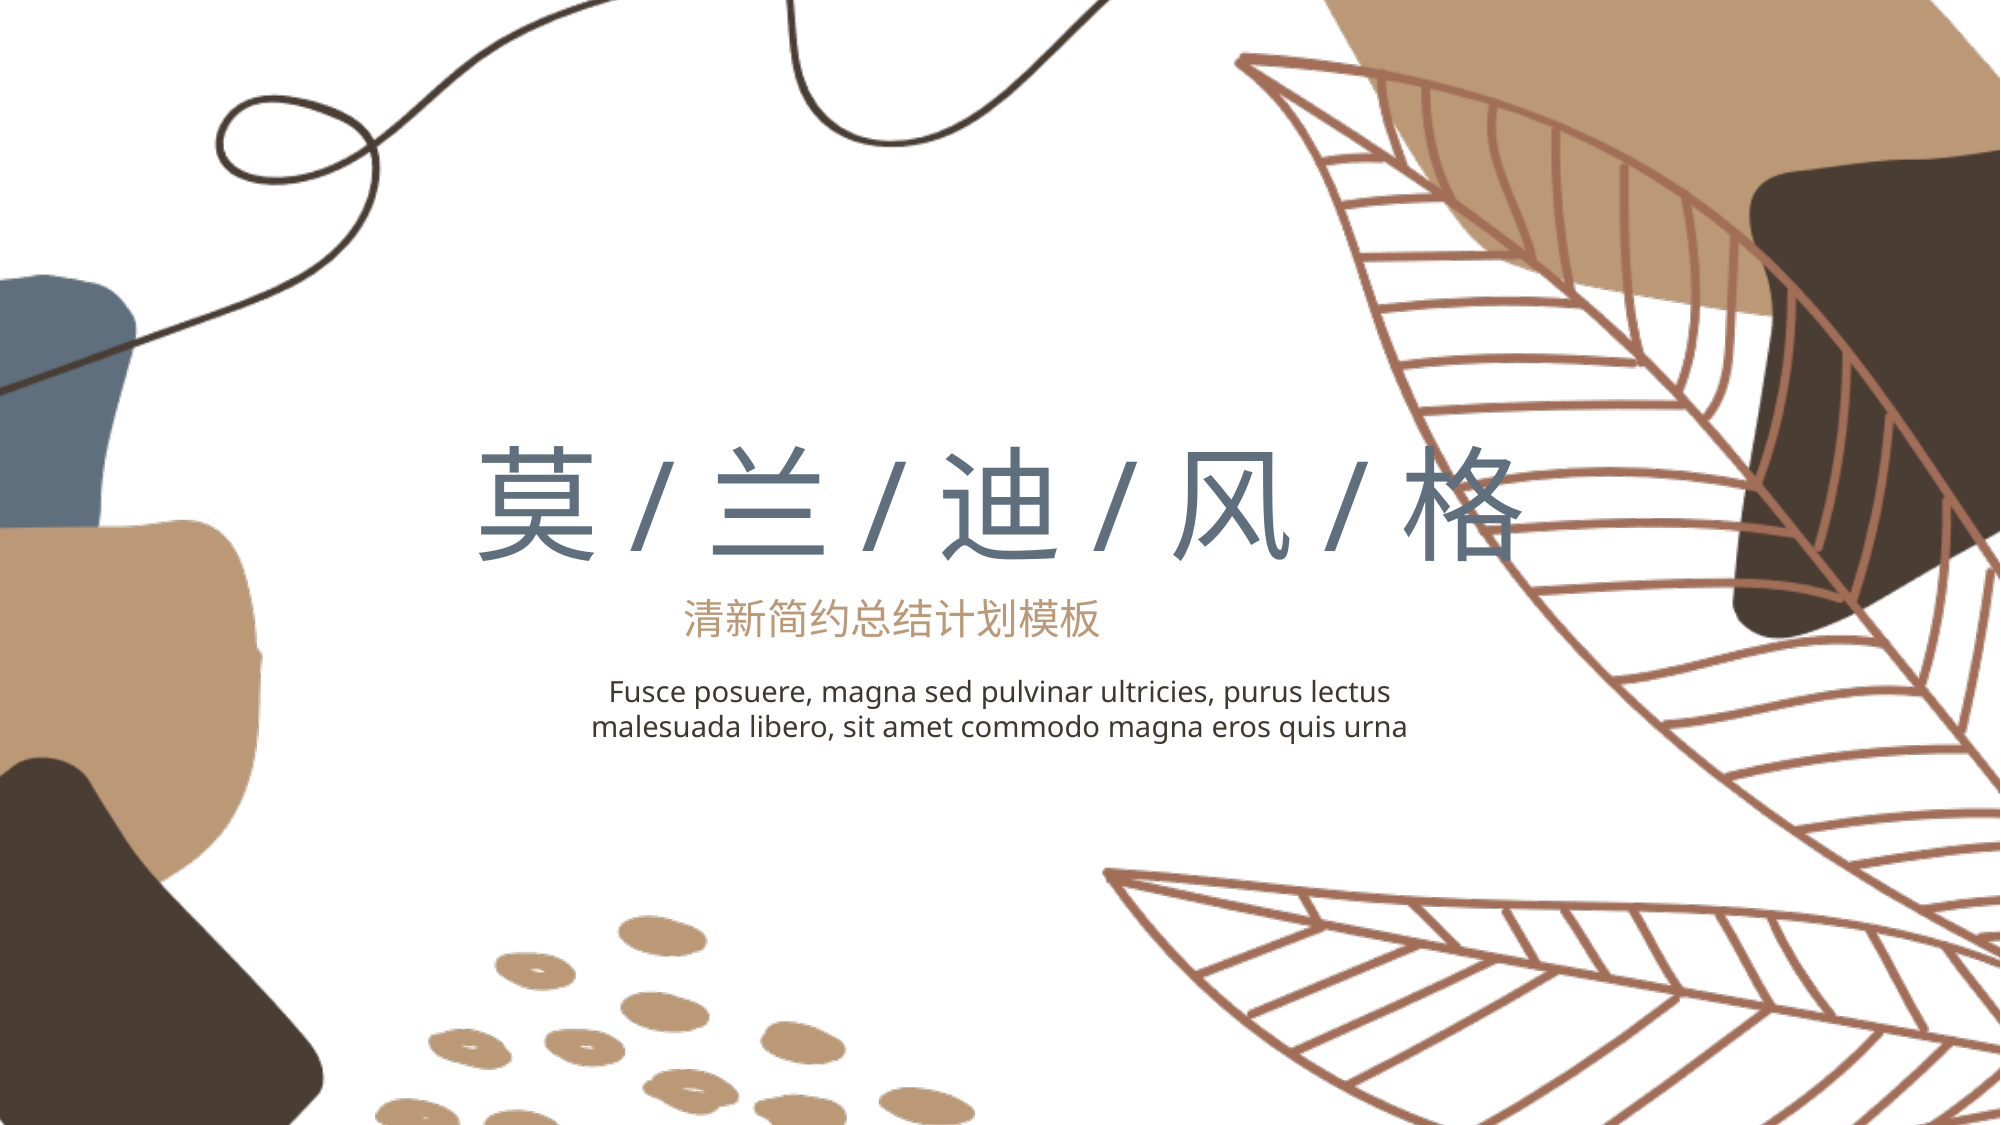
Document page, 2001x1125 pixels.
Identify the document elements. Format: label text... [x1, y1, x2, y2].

text_box 清新简约总结计划模板 [669, 585, 1331, 651]
text_box Fusce posuere, magna sed pulvinar ultricies, purus lectus malesuada libero, sit amet commodo magna eros quis urna [549, 666, 1451, 751]
text_box 莫/兰/迪/风/格 [459, 418, 1541, 584]
picture [0, 0, 2000, 1125]
